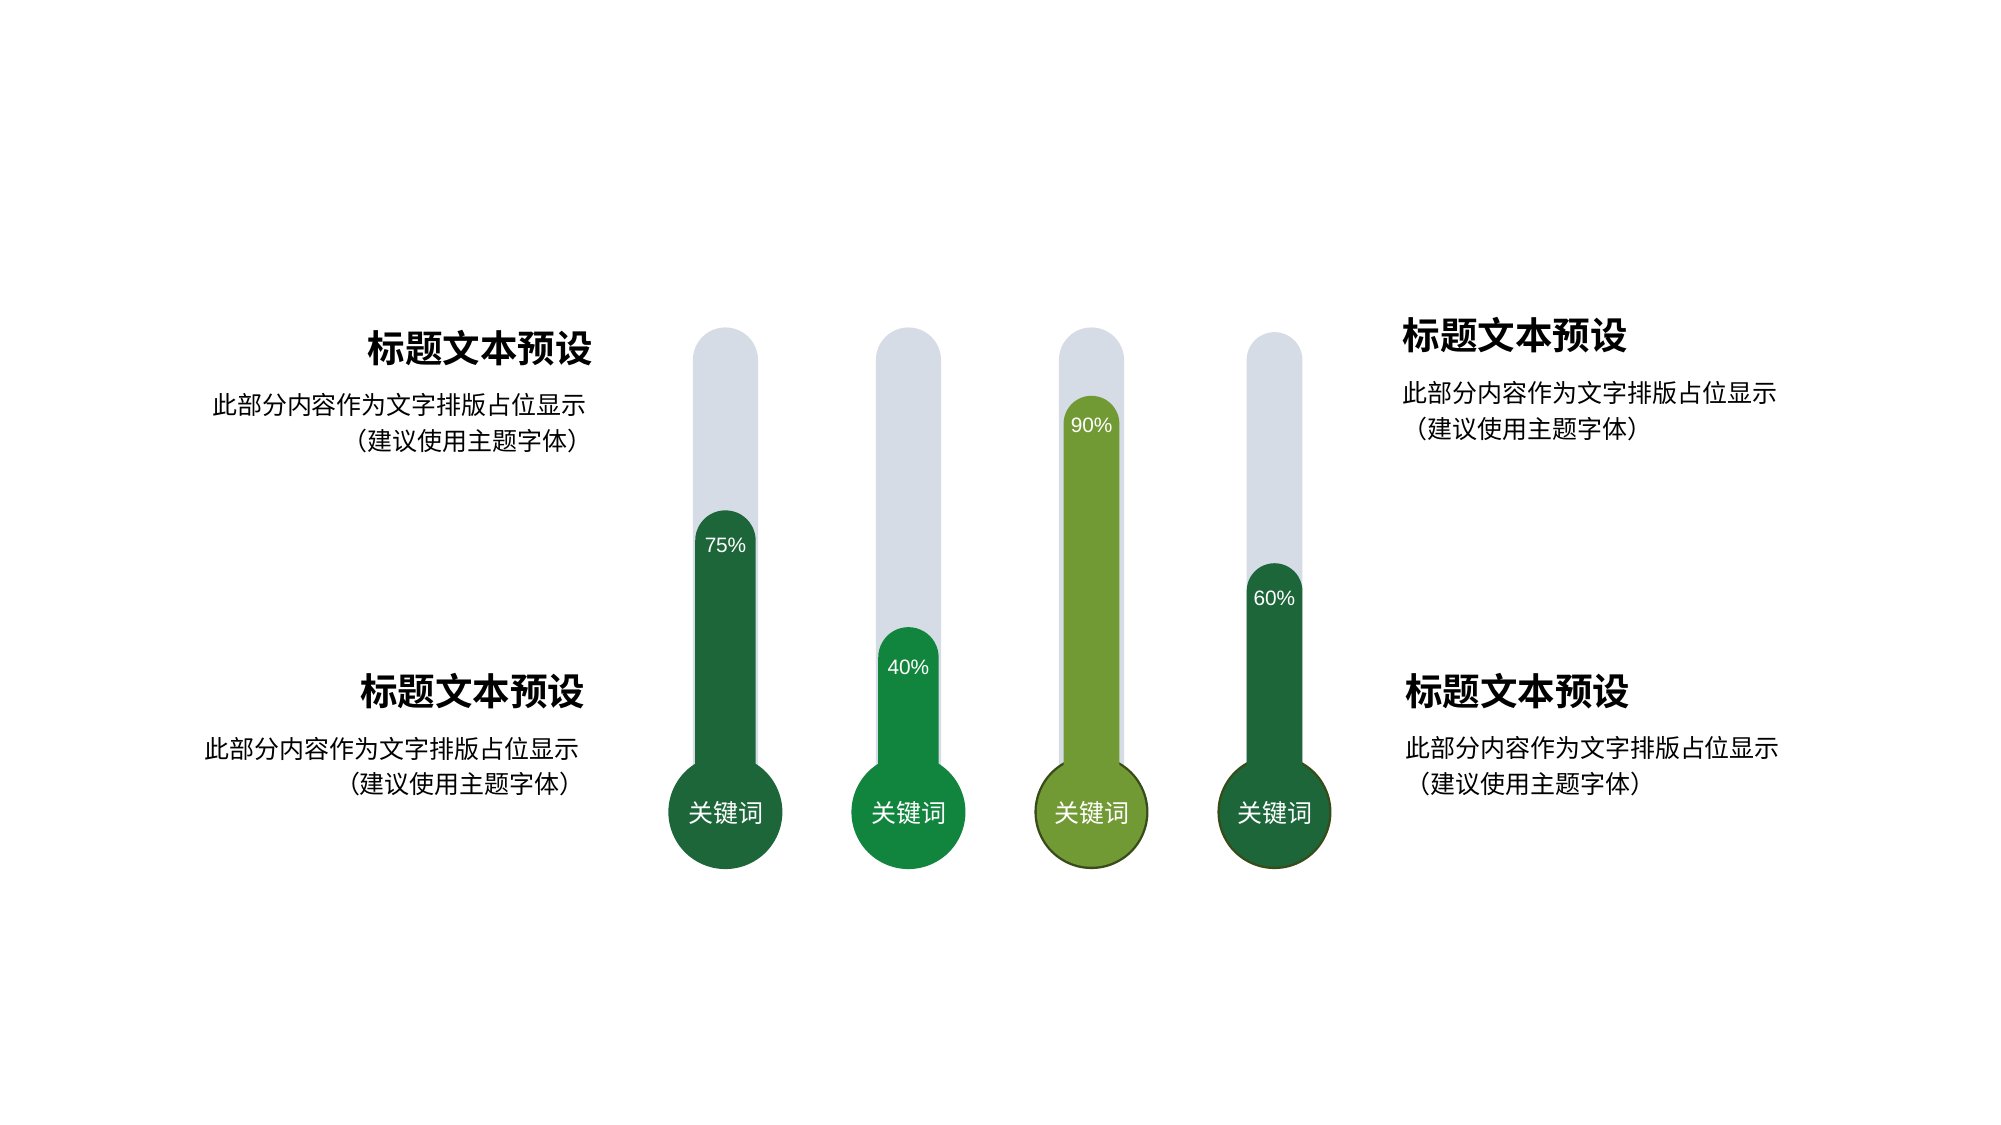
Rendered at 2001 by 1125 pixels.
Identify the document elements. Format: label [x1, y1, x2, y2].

text_box [116, 312, 1884, 865]
